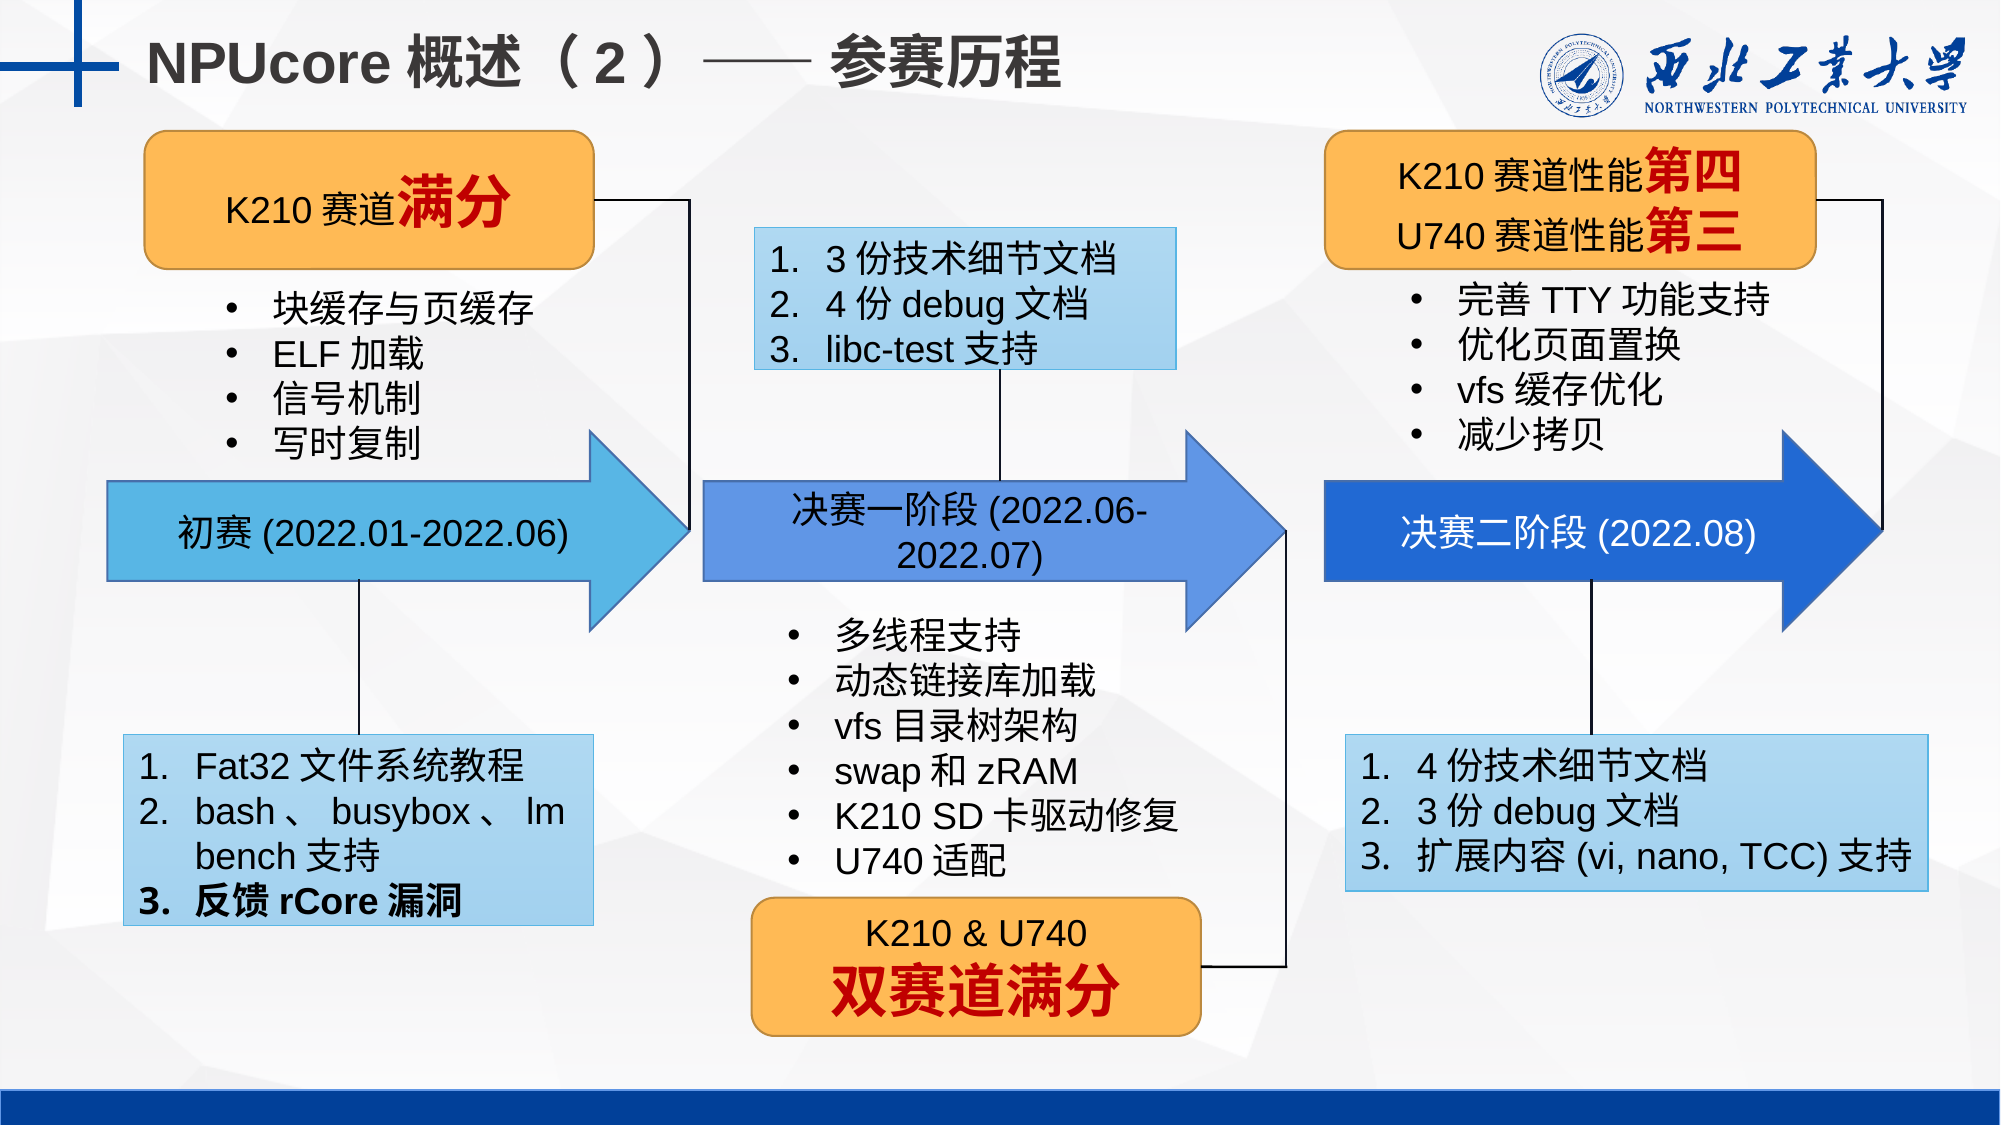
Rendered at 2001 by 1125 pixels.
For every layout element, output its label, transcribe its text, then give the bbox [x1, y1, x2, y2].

text_box K210 & U740 双赛道满分 [750, 896, 1202, 1037]
text_box 决赛一阶段(2022.06-2022.07) [702, 428, 1288, 623]
text_box Fat32文件系统教程 bash、busybox、lmbench支持 反馈rCore漏洞 [123, 734, 594, 926]
picture [0, 0, 2001, 1089]
text_box 4份技术细节文档 3份debug文档 扩展内容(vi, nano, TCC)支持 [1345, 734, 1929, 892]
picture [0, 0, 74, 62]
text_box K210赛道性能第四 U740赛道性能第三 [1323, 129, 1817, 271]
text_box 3份技术细节文档 4份debug文档 libc-test支持 [754, 227, 1177, 370]
text_box 多线程支持 动态链接库加载 vfs目录树架构 swap和zRAM K210 SD卡驱动修复 U740适配 [772, 604, 1196, 889]
text_box 初赛(2022.01-2022.06) [106, 428, 692, 634]
text_box 决赛二阶段(2022.08) [1323, 463, 1884, 634]
text_box 块缓存与页缓存 ELF加载 信号机制 写时复制 [210, 277, 550, 473]
text_box 完善TTY功能支持 优化页面置换 vfs缓存优化 减少拷贝 [1395, 268, 1816, 464]
text_box K210赛道满分 [143, 129, 595, 271]
text_box NPUcore概述（2）—— 参赛历程 [131, 18, 1155, 103]
